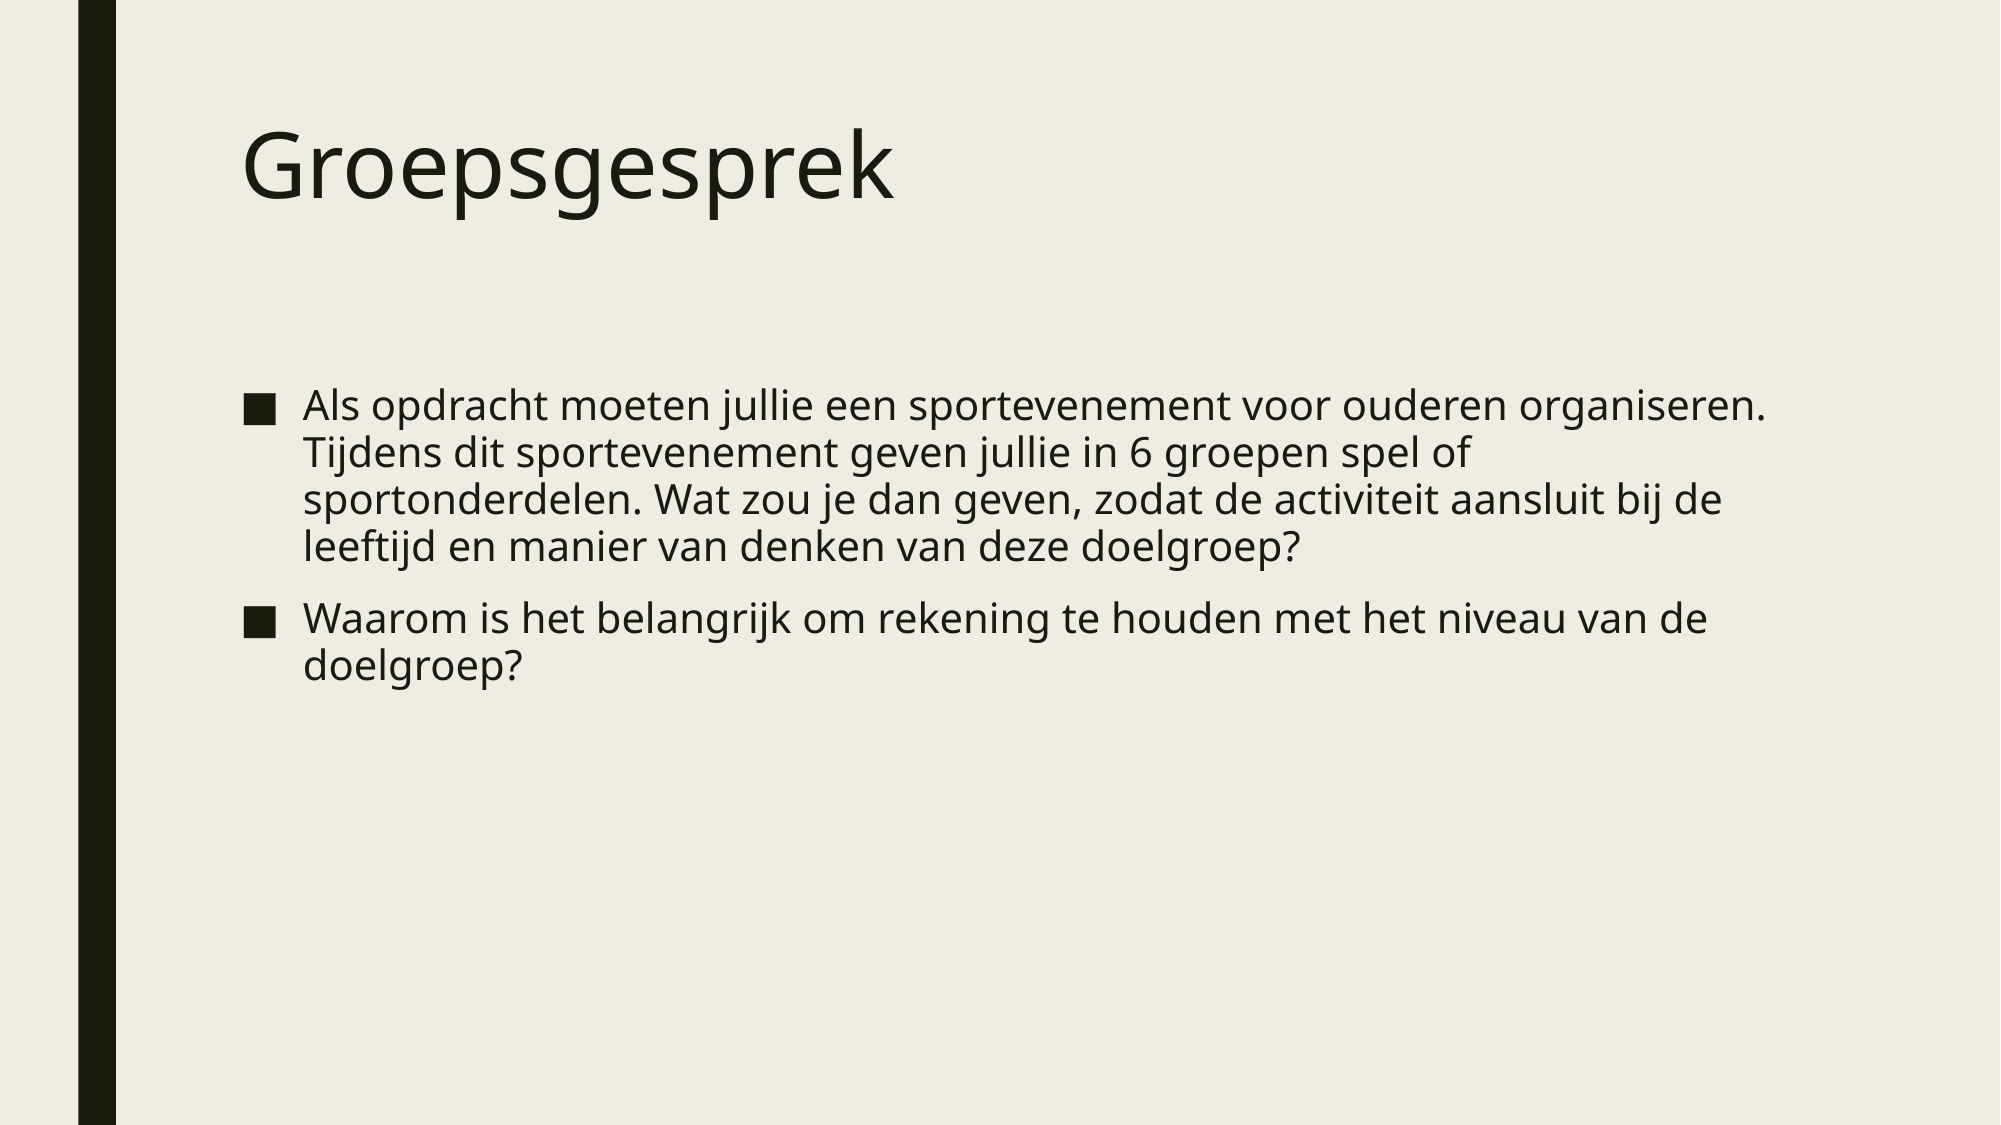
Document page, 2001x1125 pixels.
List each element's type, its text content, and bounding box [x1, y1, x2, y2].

list Als opdracht moeten jullie een sportevenement voor ouderen organiseren. Tijdens dit sportevenement geven jullie in 6 groepen spel of sportonderdelen. Wat zou je dan geven, zodat de activiteit aansluit bij de leeftijd en manier van denken van deze doelgroep? Waarom is het belangrijk om rekening te houden met het niveau van de doelgroep? [225, 375, 1800, 963]
title Groepsgesprek [225, 112, 1800, 357]
